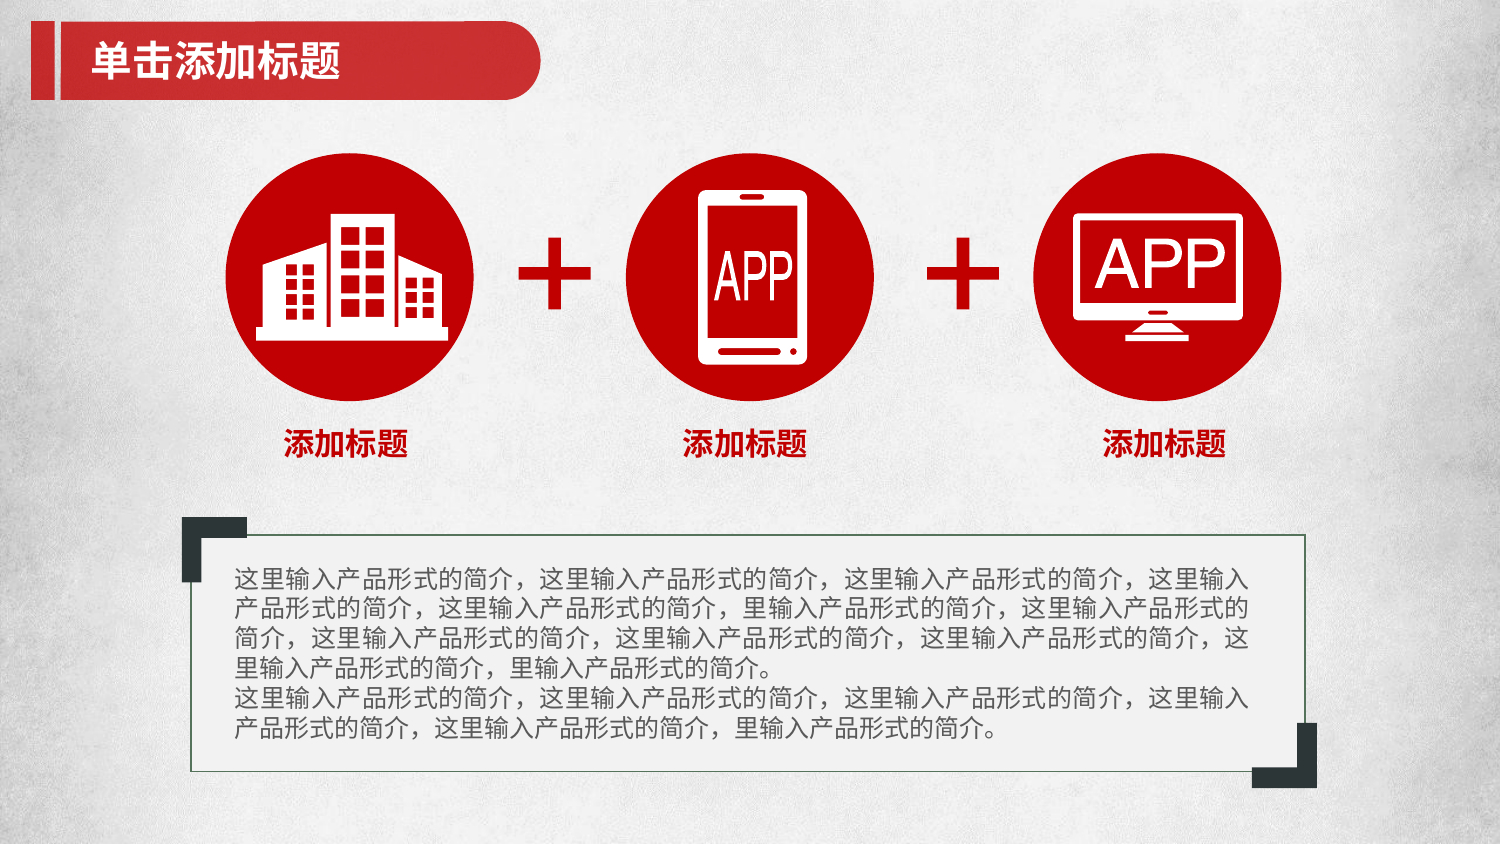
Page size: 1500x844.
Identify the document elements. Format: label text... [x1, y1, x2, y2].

text_box 添加标题 [243, 416, 449, 470]
text_box [190, 535, 1305, 772]
text_box [30, 20, 56, 101]
text_box 这里输入产品形式的简介，这里输入产品形式的简介，这里输入产品形式的简介，这里输入产品形式的简介，这里输入产品形式的简介，里输入产品形式的简介，这里输入产品形式的简介，这里输入产品形式的简介，这里输入产品形式的简介，这里输入产品形式的简介，这里输入产品形式的简介，里输入产品形式的简介。 这里输入产品形式的简介，这里输入产品形式的简介，这里输入产品形式的简介，这里输入产品形式的简介，这里输入产品形式的简介，里输入产品形式的简介。 [220, 555, 1267, 751]
text_box 添加标题 [643, 416, 848, 470]
text_box [518, 237, 591, 310]
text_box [225, 153, 474, 402]
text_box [1033, 153, 1282, 402]
text_box 添加标题 [1062, 416, 1267, 470]
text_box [625, 153, 874, 402]
text_box [181, 517, 247, 583]
text_box [1251, 722, 1317, 789]
picture [0, 0, 1500, 844]
text_box [927, 237, 999, 310]
text_box 单击添加标题 [79, 29, 547, 91]
text_box [59, 20, 529, 101]
